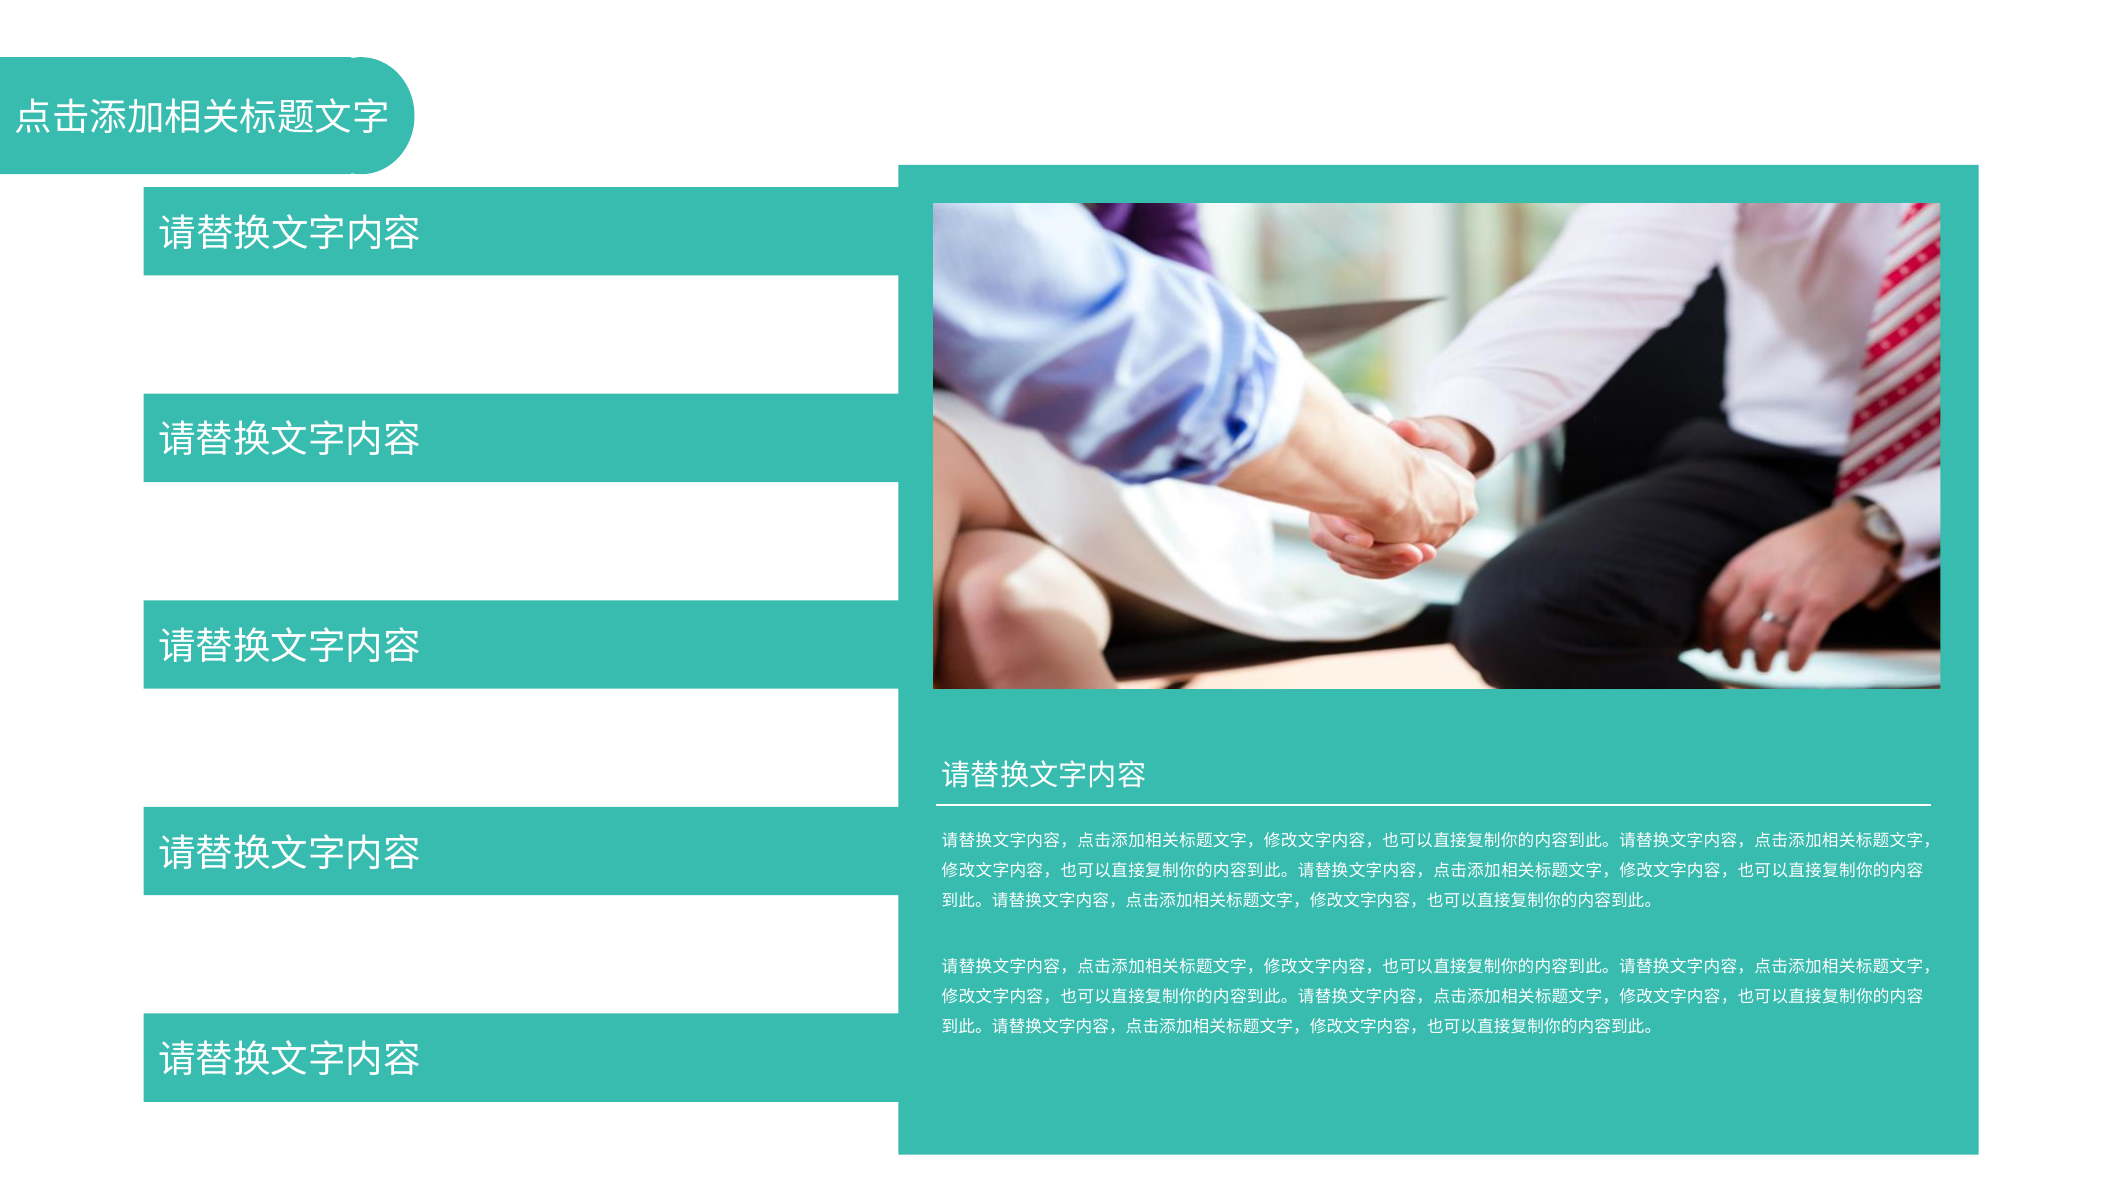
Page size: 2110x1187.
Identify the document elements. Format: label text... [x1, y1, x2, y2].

text_box [897, 164, 1980, 1156]
text_box 请替换文字内容 [143, 1012, 897, 1103]
text_box 点击添加相关标题文字 [0, 85, 415, 146]
text_box 请替换文字内容 [143, 806, 897, 896]
text_box 请替换文字内容 [143, 393, 897, 483]
text_box 请替换文字内容 [143, 599, 897, 690]
text_box 请替换文字内容 [925, 748, 1231, 807]
text_box 请替换文字内容，点击添加相关标题文字，修改文字内容，也可以直接复制你的内容到此。请替换文字内容，点击添加相关标题文字，修改文字内容，也可以直接复制你的内容到此。请替换文字内容，点击添加相关标题文字，修改文字内容，也可以直接复制你的内容到此。请替换文字内容，点击添加相关标题文字，修改文字内容，也可以直接复制你的内容到此。 [925, 812, 1941, 916]
text_box 请替换文字内容，点击添加相关标题文字，修改文字内容，也可以直接复制你的内容到此。请替换文字内容，点击添加相关标题文字，修改文字内容，也可以直接复制你的内容到此。请替换文字内容，点击添加相关标题文字，修改文字内容，也可以直接复制你的内容到此。请替换文字内容，点击添加相关标题文字，修改文字内容，也可以直接复制你的内容到此。 [925, 937, 1941, 1042]
text_box [932, 202, 1942, 690]
text_box 请替换文字内容 [143, 186, 897, 276]
